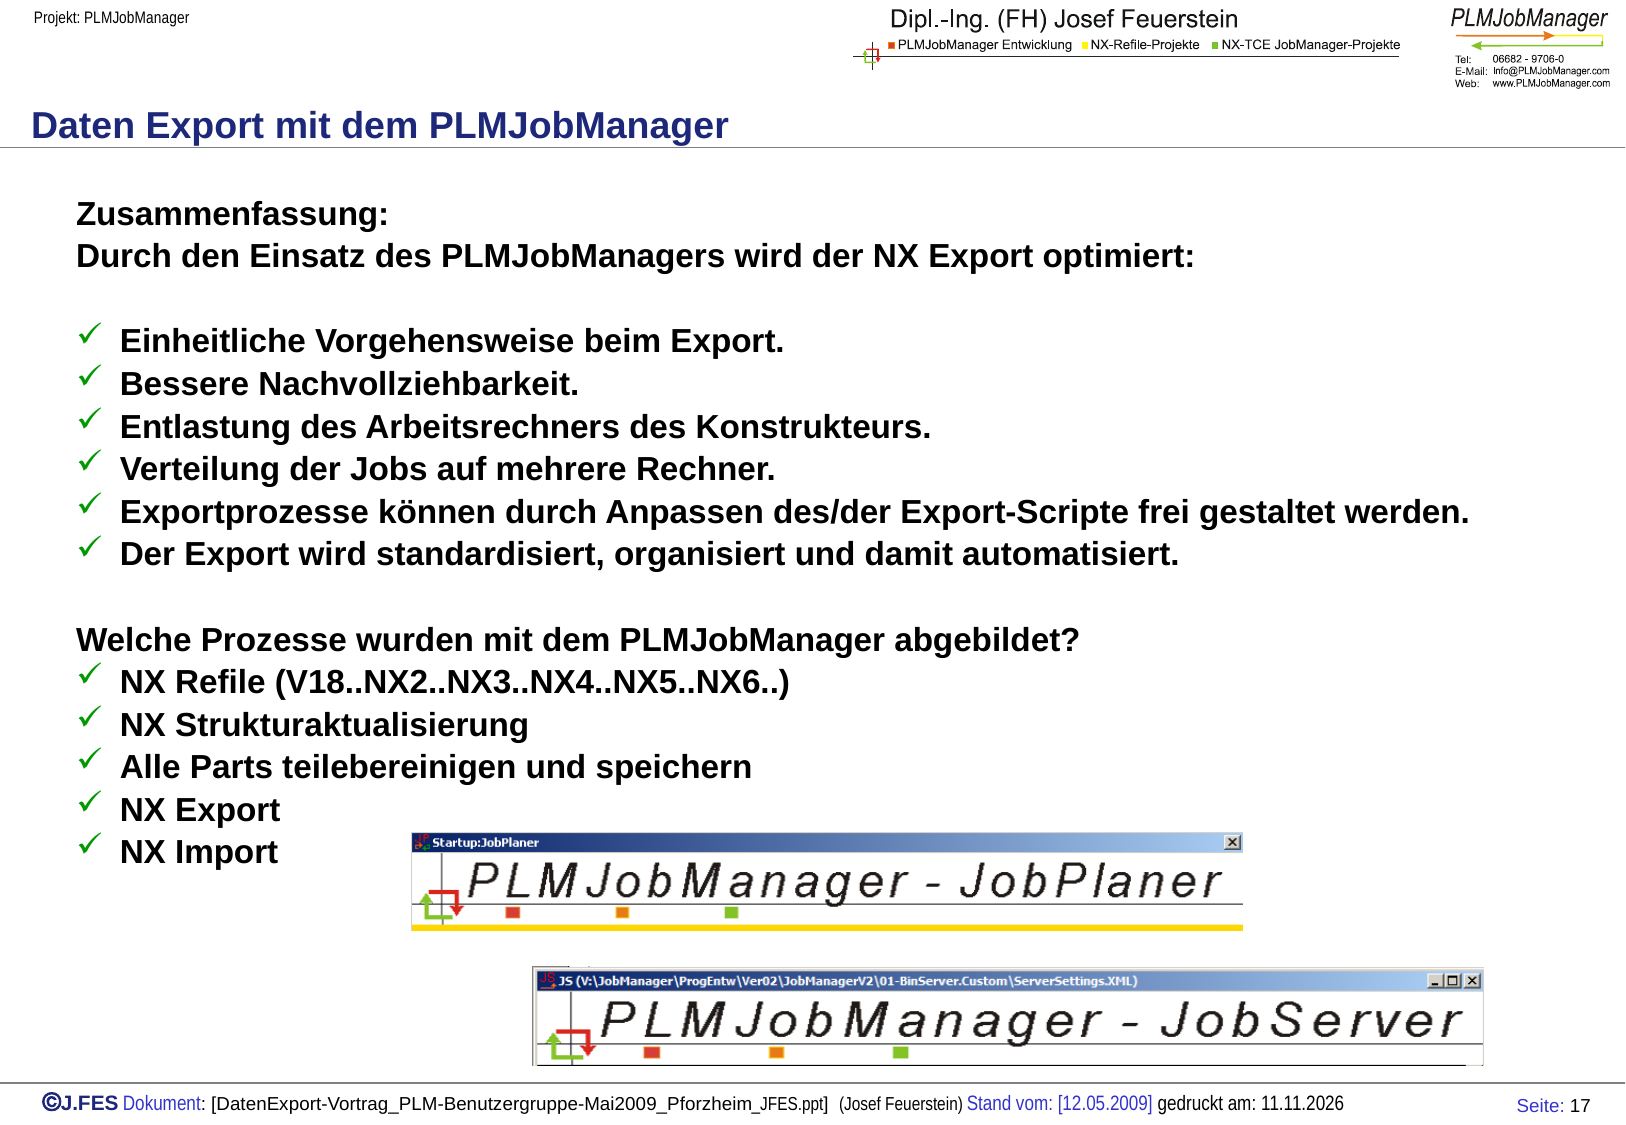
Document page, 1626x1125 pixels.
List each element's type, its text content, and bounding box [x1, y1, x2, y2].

title Daten Export mit dem PLMJobManager [31, 73, 1600, 147]
list Zusammenfassung: Durch den Einsatz des PLMJobManagers wird der NX Export optimiert: Einheitliche Vorgehensweise beim Export. Bessere Nachvollziehbarkeit. Entlastung des Arbeitsrechners des Konstrukteurs. Verteilung der Jobs auf mehrere Rechner. Exportprozesse können durch Anpassen des/der Export-Scripte frei gestaltet werden. Der Export wird standardisiert, organisiert und damit automatisiert. Welche Prozesse wurden mit dem PLMJobManager abgebildet? NX Refile (V18..NX2..NX3..NX4..NX5..NX6..) NX Strukturaktualisierung Alle Parts teilebereinigen und speichern NX Export NX Import [60, 189, 1524, 932]
picture [531, 966, 1484, 1066]
picture [410, 830, 1243, 931]
